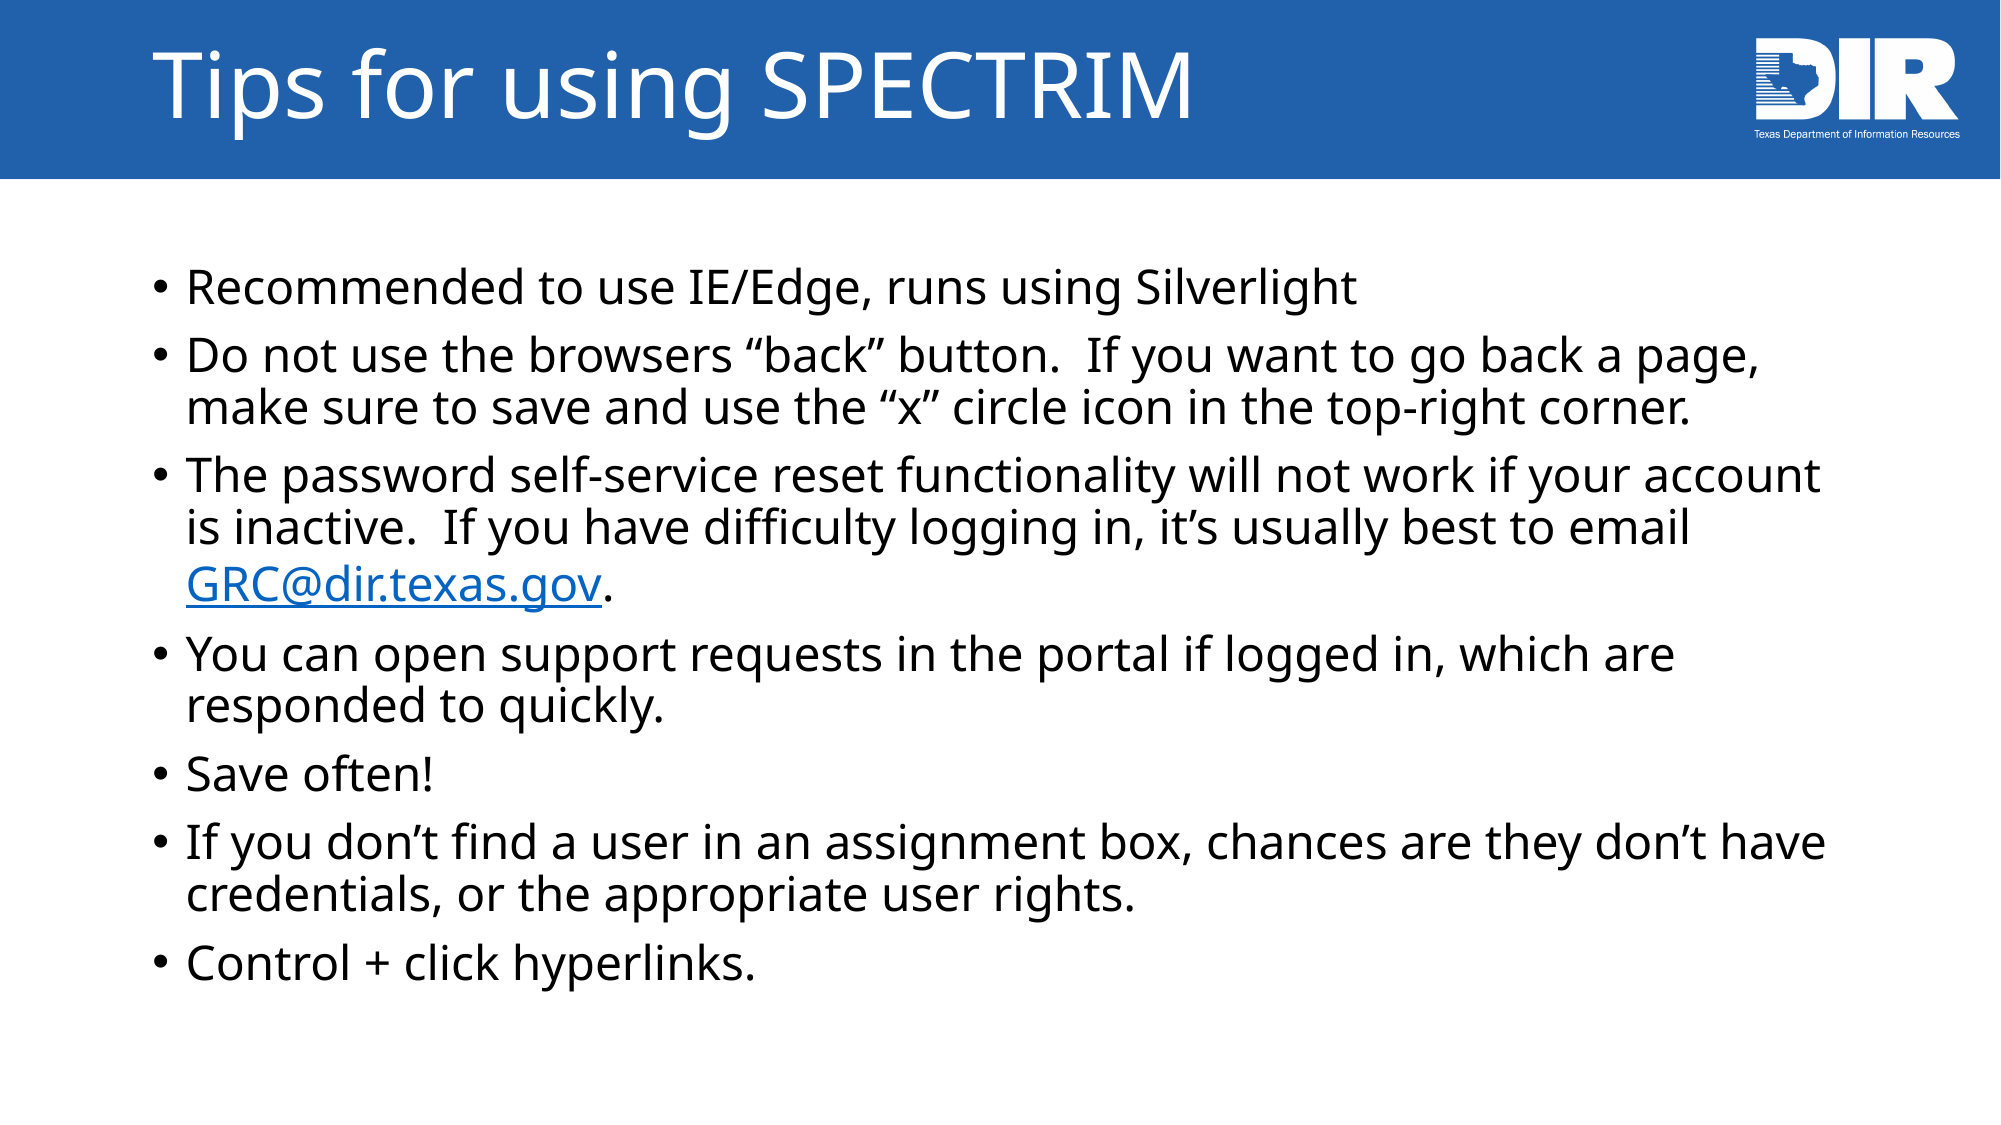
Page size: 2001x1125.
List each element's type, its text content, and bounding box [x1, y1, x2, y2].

title Tips for using SPECTRIM [137, 0, 1863, 179]
list Recommended to use IE/Edge, runs using Silverlight Do not use the browsers “back” button. If you want to go back a page, make sure to save and use the “x” circle icon in the top-right corner. The password self-service reset functionality will not work if your account is inactive. If you have difficulty logging in, it’s usually best to email GRC@dir.texas.gov. You can open support requests in the portal if logged in, which are responded to quickly. Save often! If you don’t find a user in an assignment box, chances are they don’t have credentials, or the appropriate user rights. Control + click hyperlinks. [137, 255, 1863, 1014]
picture [0, 0, 2001, 1125]
